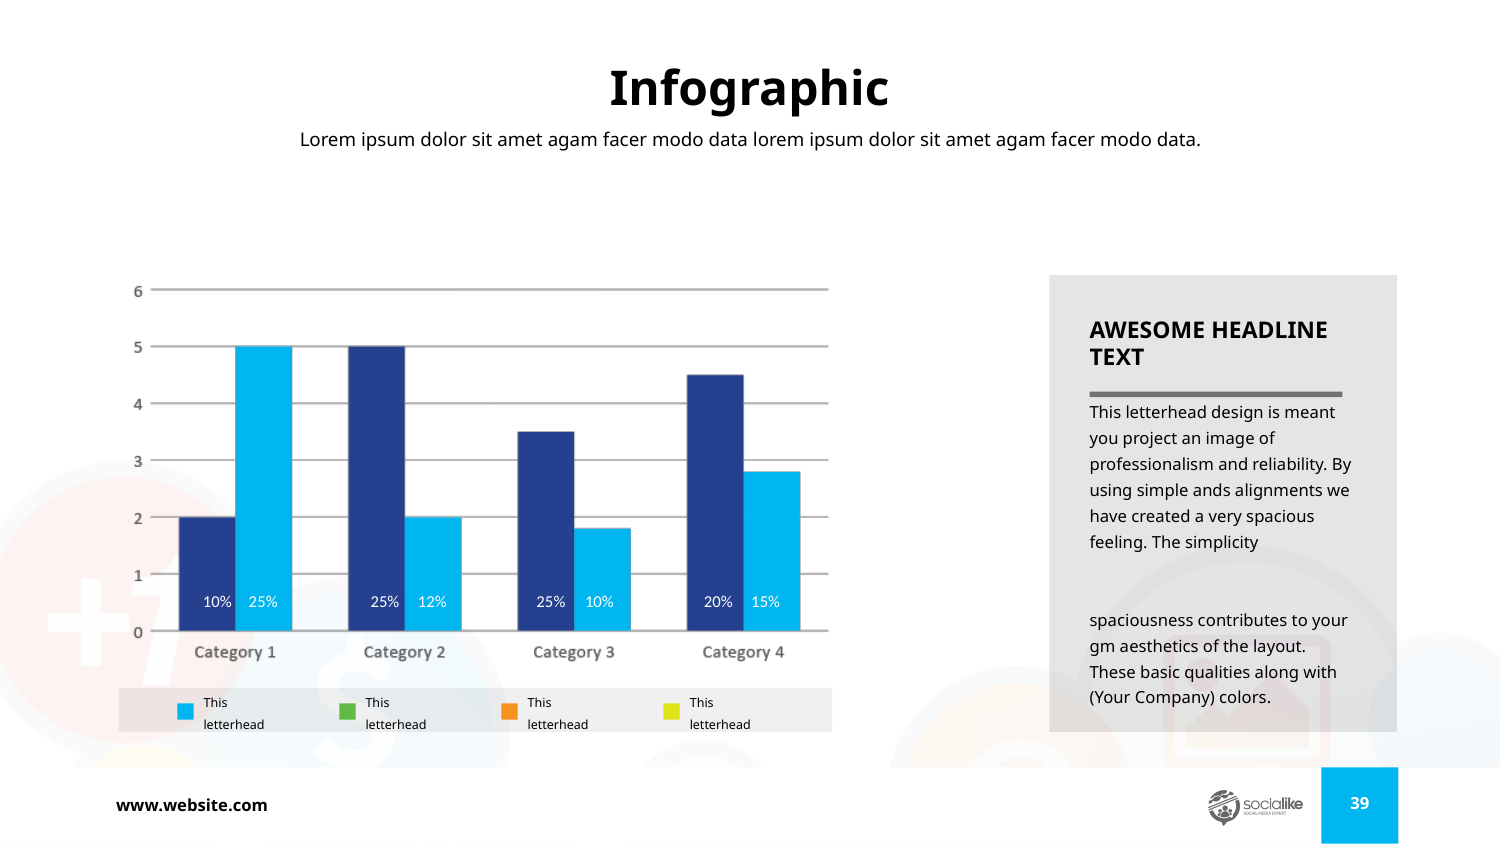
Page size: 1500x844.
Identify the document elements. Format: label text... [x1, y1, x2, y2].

picture [118, 274, 844, 677]
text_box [118, 687, 833, 733]
text_box [1049, 274, 1397, 732]
text_box AWESOME HEADLINE TEXT [1089, 315, 1385, 370]
text_box This letterhead design is meant you project an image of professionalism and reliability. By using simple ands alignments we have created a very spacious feeling. The simplicity spaciousness contributes to your gm aesthetics of the layout. These basic qualities along with (Your Company) colors. [1089, 411, 1358, 692]
slide_number ‹#› [1322, 782, 1397, 827]
title Infographic [103, 59, 1397, 120]
footer www.website.com [104, 785, 373, 824]
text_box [1208, 790, 1303, 826]
list Lorem ipsum dolor sit amet agam facer modo data lorem ipsum dolor sit amet agam facer modo data. [103, 120, 1397, 160]
text_box [1089, 391, 1343, 398]
